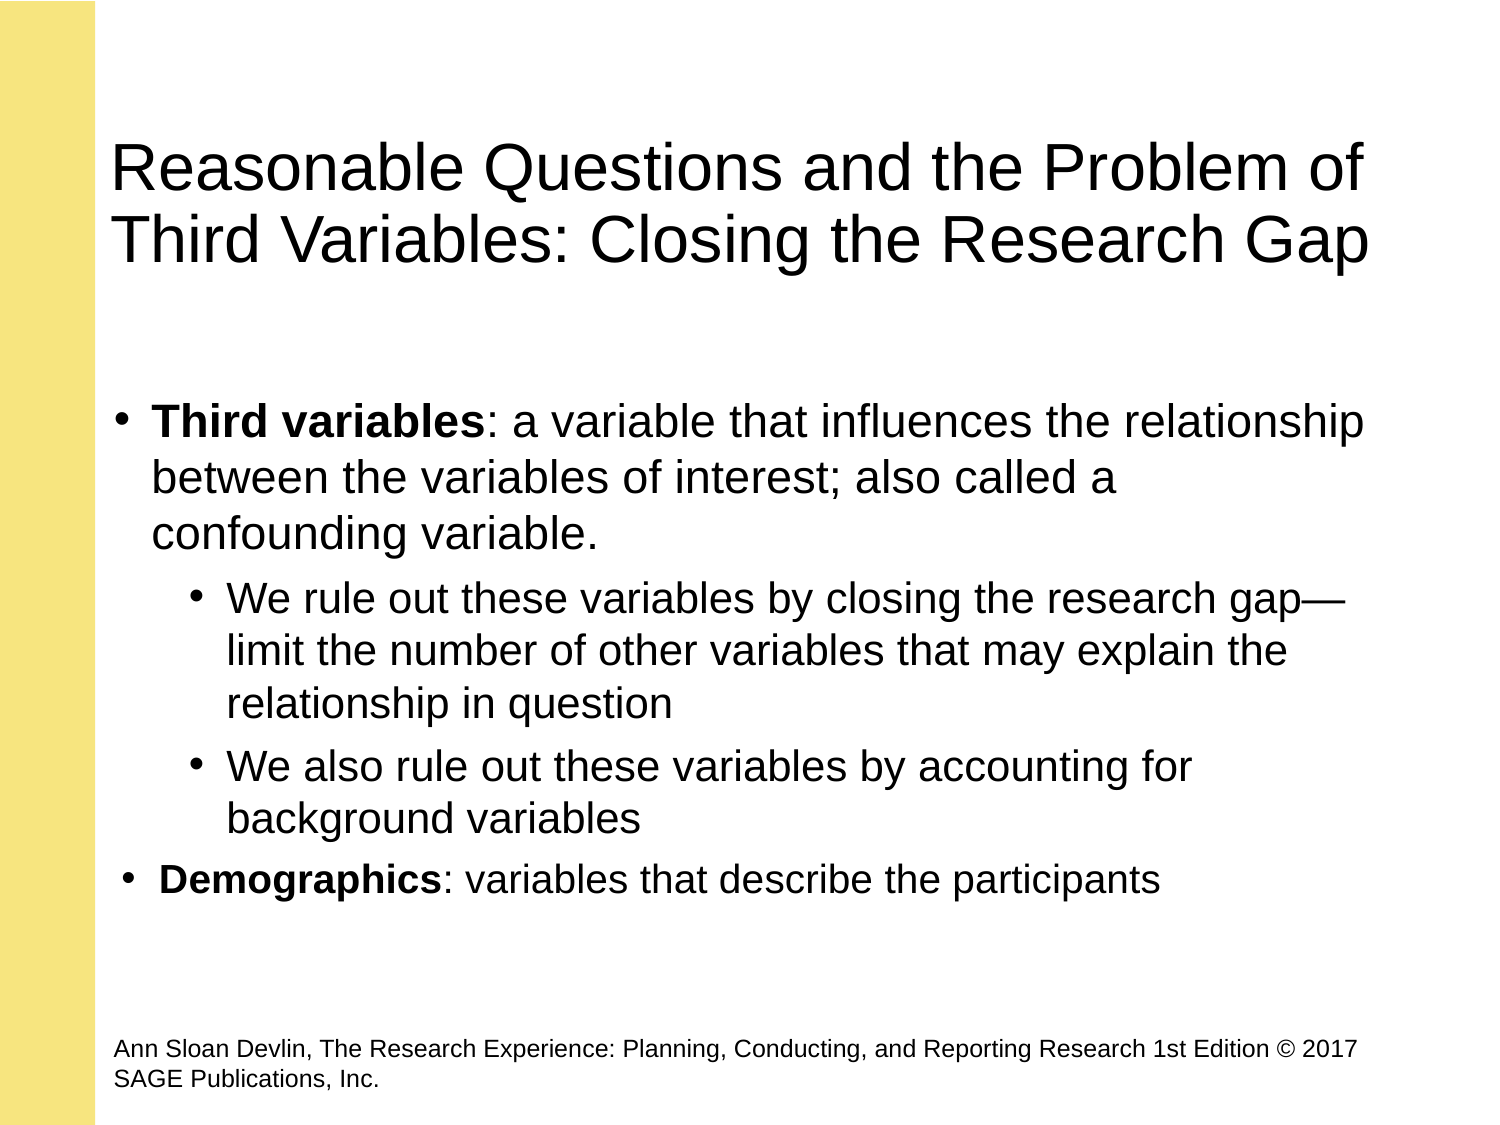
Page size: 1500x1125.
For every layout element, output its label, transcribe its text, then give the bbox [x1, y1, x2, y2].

title Reasonable Questions and the Problem of Third Variables: Closing the Research Gap [95, 116, 1430, 294]
list Third variables: a variable that influences the relationship between the variables of interest; also called a confounding variable. We rule out these variables by closing the research gap—limit the number of other variables that may explain the relationship in question We also rule out these variables by accounting for background variables Demographics: variables that describe the participants [98, 382, 1396, 958]
picture [0, 1, 96, 1125]
